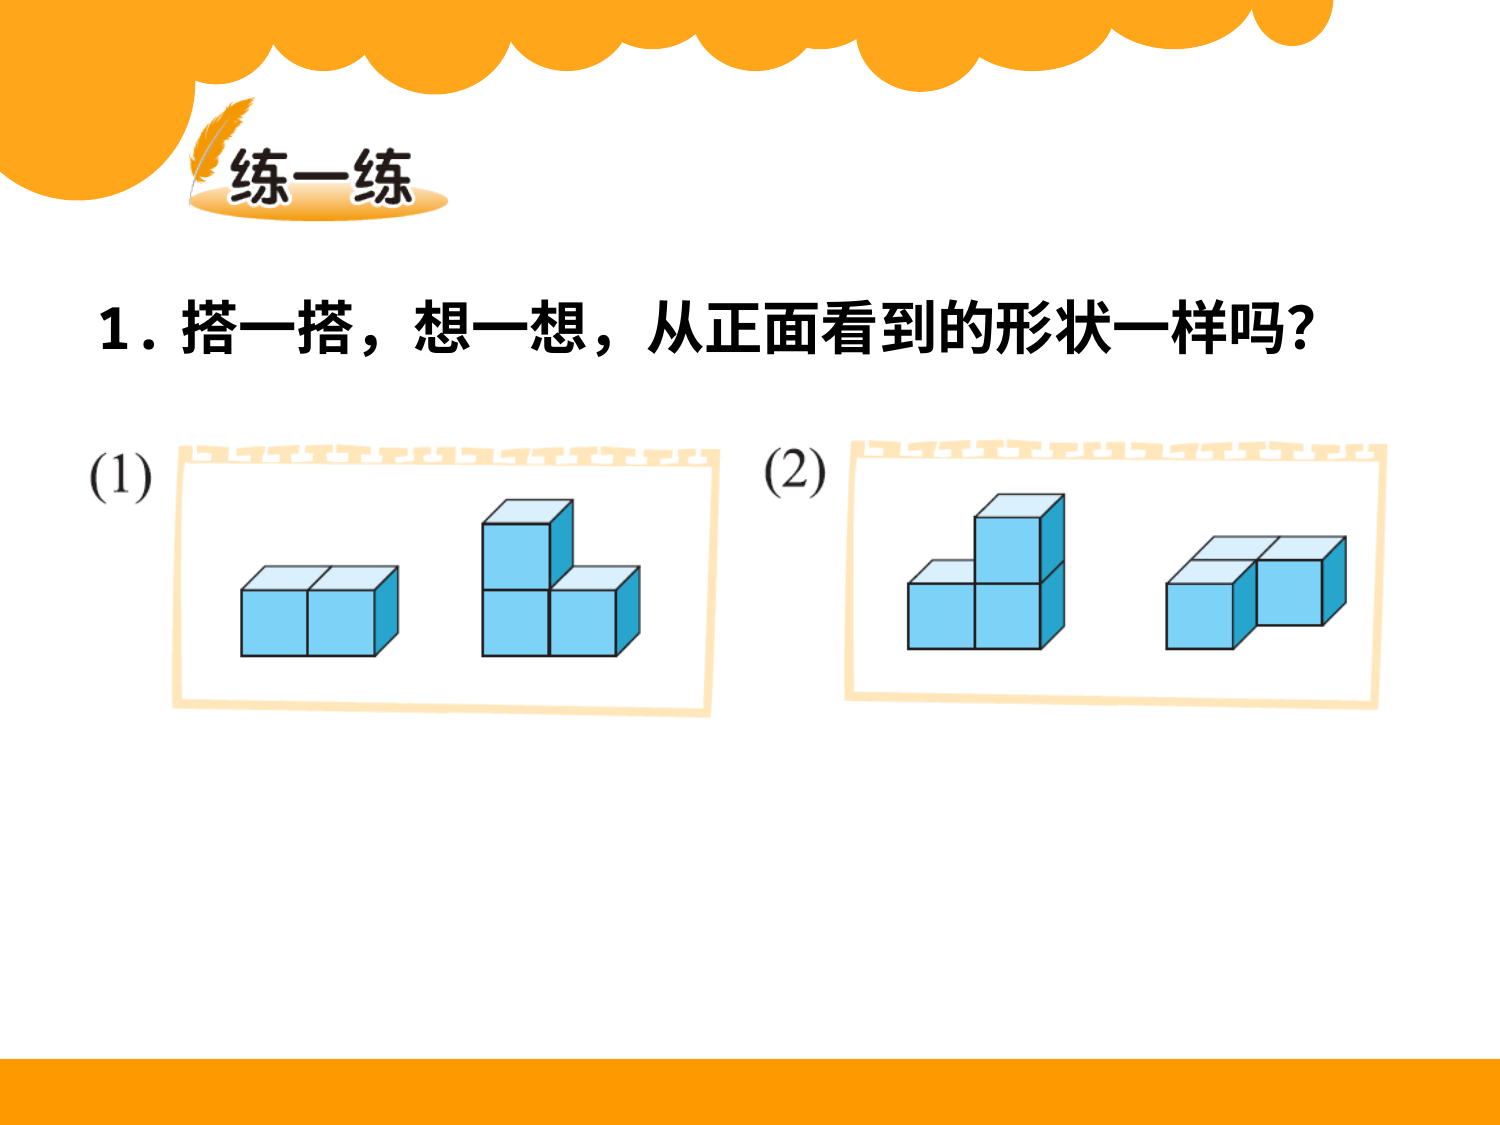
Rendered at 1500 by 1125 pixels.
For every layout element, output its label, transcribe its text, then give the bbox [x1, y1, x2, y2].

picture [761, 434, 1390, 714]
text_box 1.搭一搭，想一想，从正面看到的形状一样吗？ [81, 248, 1365, 369]
picture [81, 432, 724, 723]
picture [171, 96, 467, 227]
